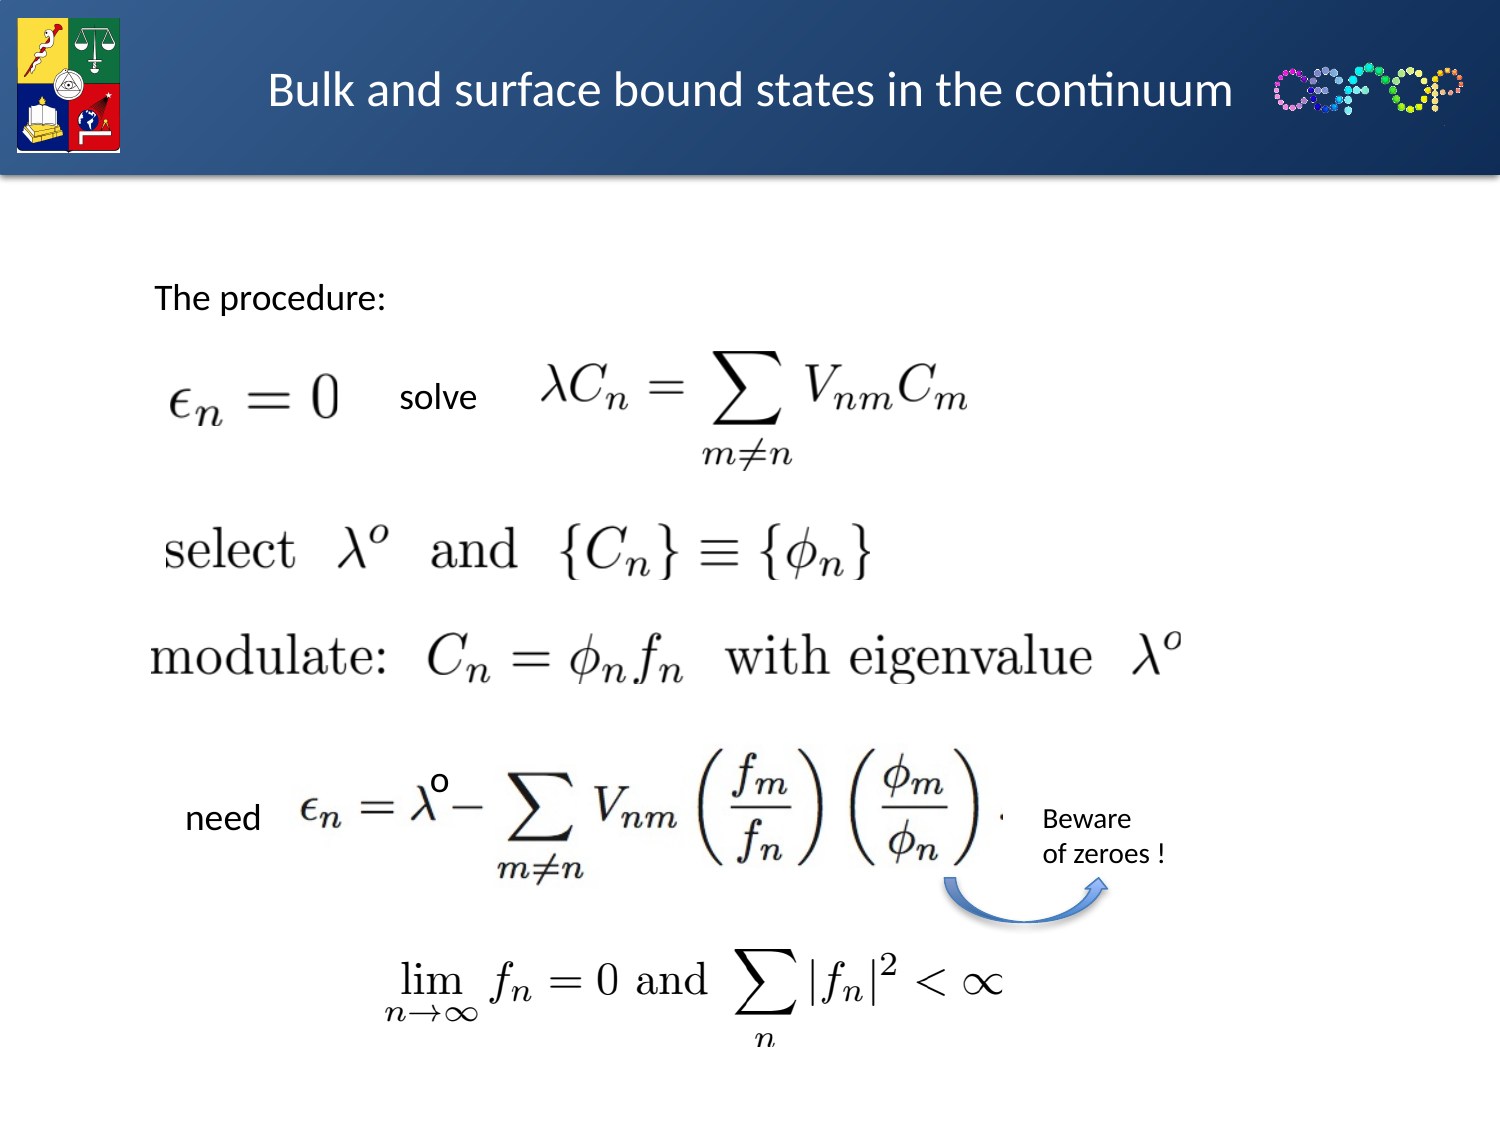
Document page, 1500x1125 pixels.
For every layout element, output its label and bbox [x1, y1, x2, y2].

text_box [0, 0, 1500, 1048]
